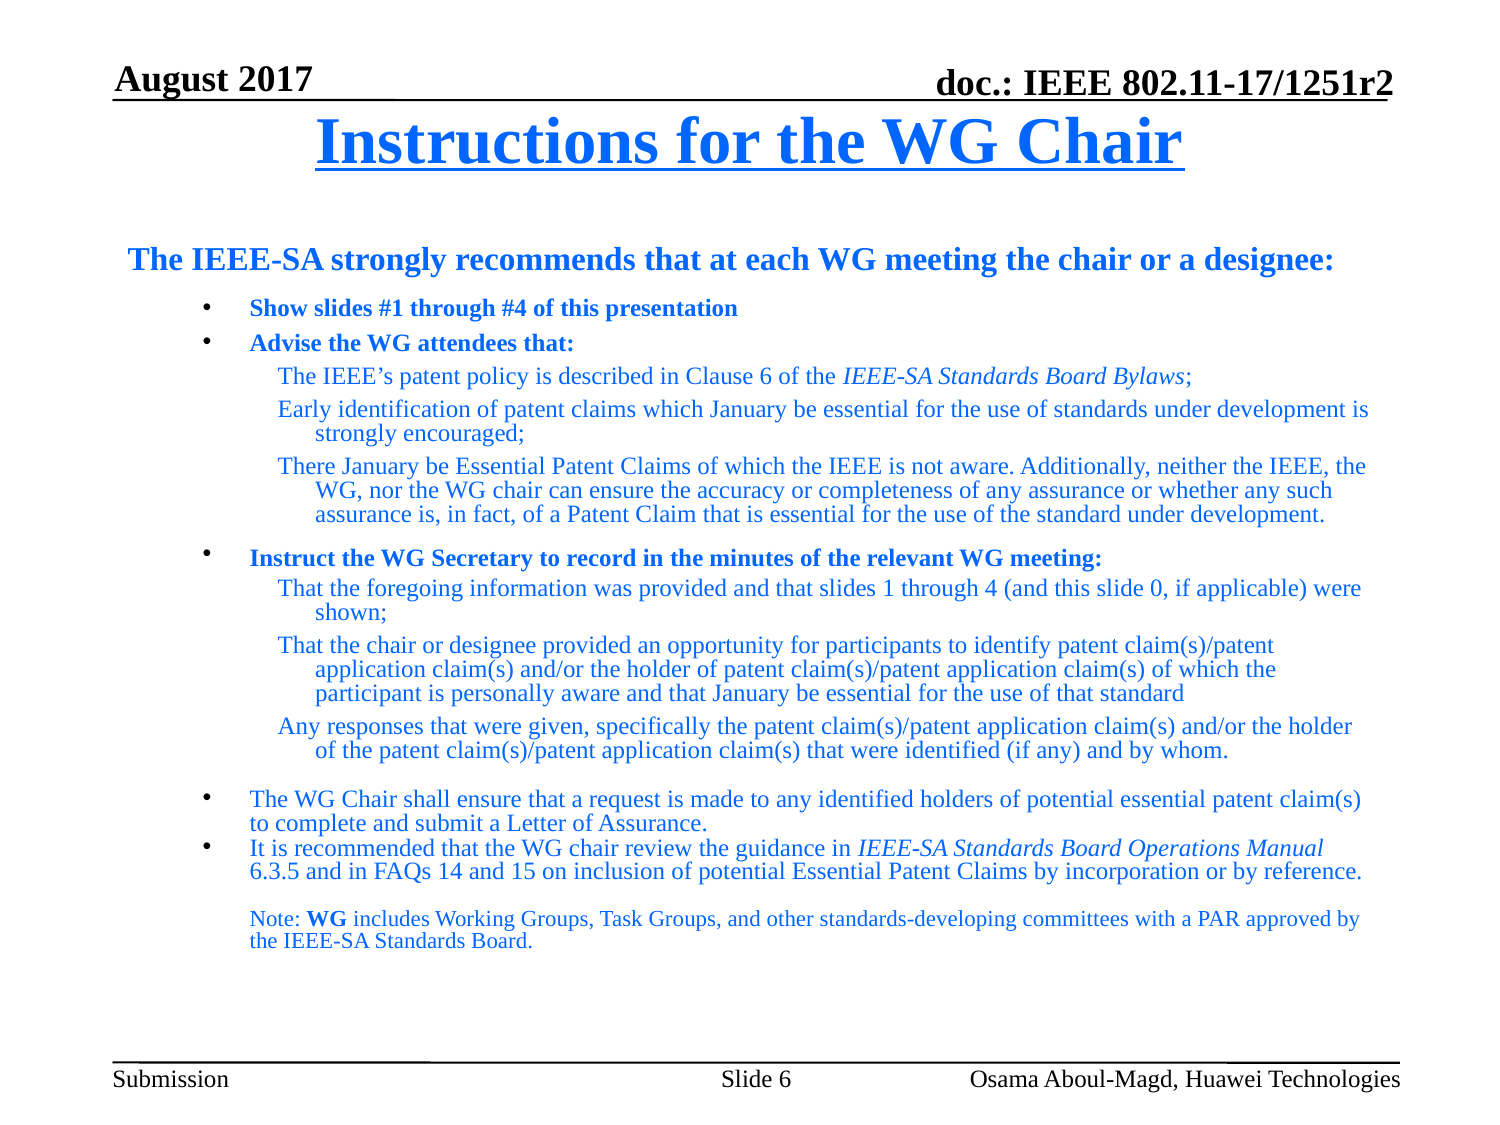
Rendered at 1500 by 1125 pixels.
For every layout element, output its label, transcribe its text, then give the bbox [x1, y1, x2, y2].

list The IEEE-SA strongly recommends that at each WG meeting the chair or a designee: Show slides #1 through #4 of this presentation Advise the WG attendees that: The IEEE’s patent policy is described in Clause 6 of the IEEE-SA Standards Board Bylaws; Early identification of patent claims which January be essential for the use of standards under development is strongly encouraged; There January be Essential Patent Claims of which the IEEE is not aware. Additionally, neither the IEEE, the WG, nor the WG chair can ensure the accuracy or completeness of any assurance or whether any such assurance is, in fact, of a Patent Claim that is essential for the use of the standard under development. Instruct the WG Secretary to record in the minutes of the relevant WG meeting: That the foregoing information was provided and that slides 1 through 4 (and this slide 0, if applicable) were shown; That the chair or designee provided an opportunity for participants to identify patent claim(s)/patent application claim(s) and/or the holder of patent claim(s)/patent application claim(s) of which the participant is personally aware and that January be essential for the use of that standard Any responses that were given, specifically the patent claim(s)/patent application claim(s) and/or the holder of the patent claim(s)/patent application claim(s) that were identified (if any) and by whom. The WG Chair shall ensure that a request is made to any identified holders of potential essential patent claim(s) to complete and submit a Letter of Assurance. It is recommended that the WG chair review the guidance in IEEE-SA Standards Board Operations Manual 6.3.5 and in FAQs 14 and 15 on inclusion of potential Essential Patent Claims by incorporation or by reference. Note: WG includes Working Groups, Task Groups, and other standards-developing committees with a PAR approved by the IEEE-SA Standards Board. [112, 237, 1388, 913]
title Instructions for the WG Chair [112, 112, 1388, 163]
footer Osama Aboul-Magd, Huawei Technologies [878, 1061, 1402, 1093]
slide_number Slide 6 [712, 1061, 800, 1123]
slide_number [114, 54, 423, 100]
